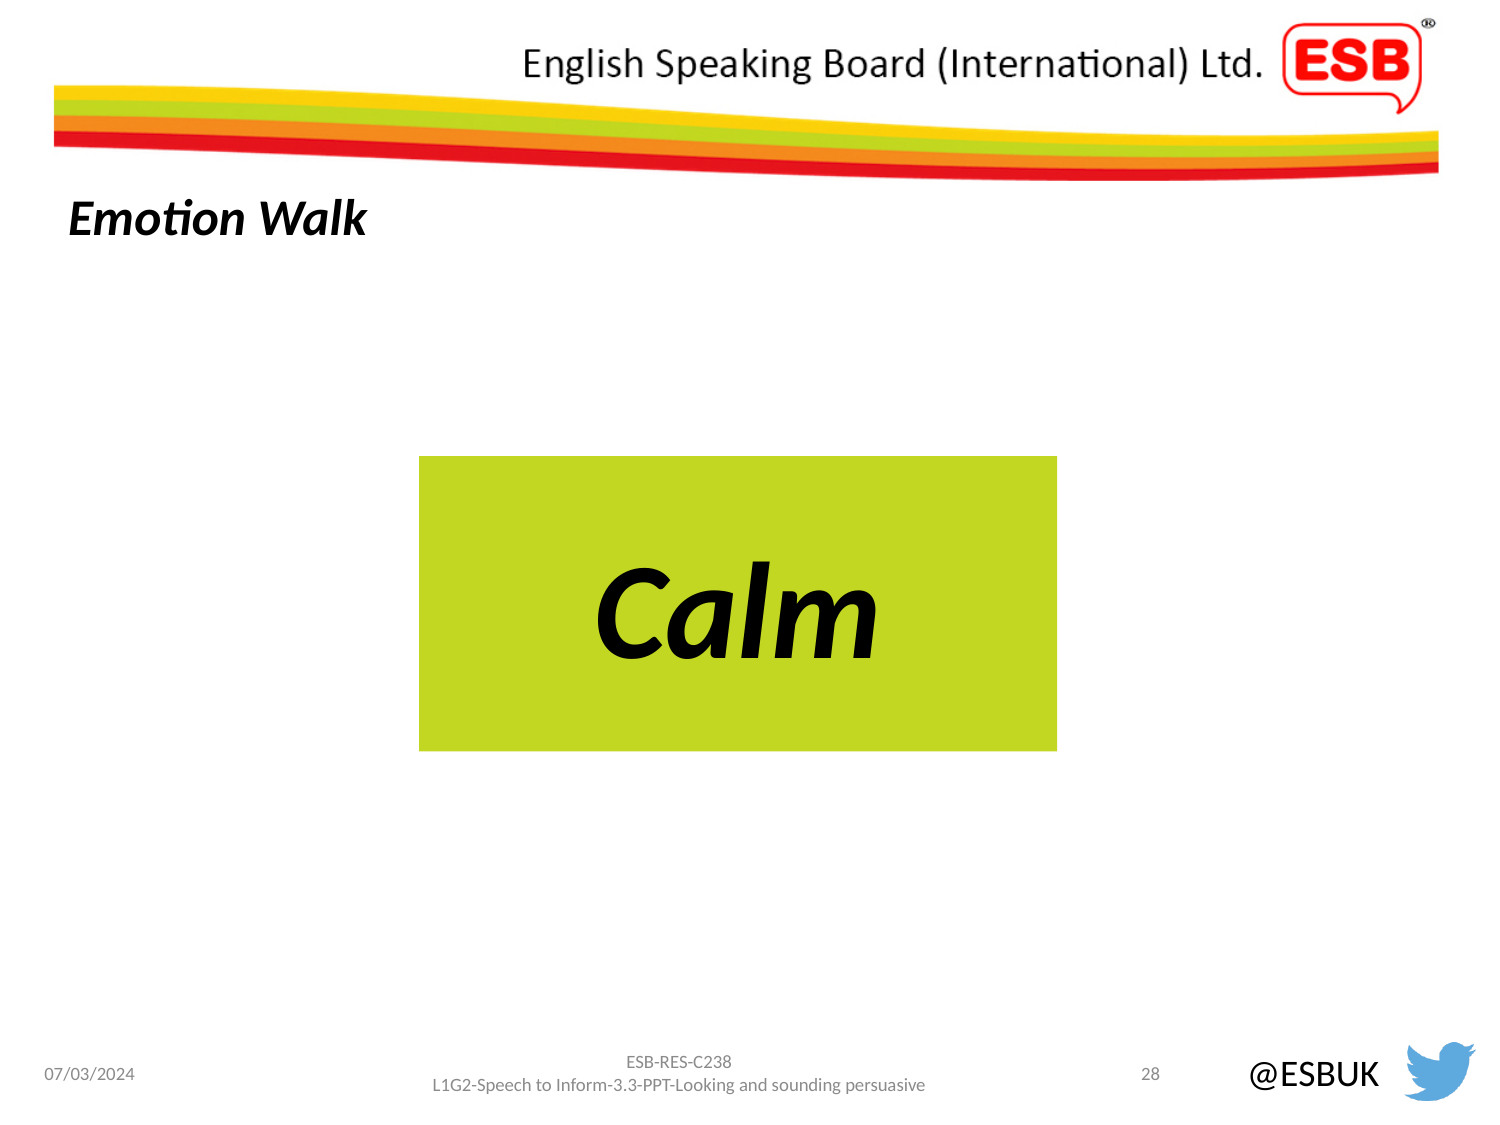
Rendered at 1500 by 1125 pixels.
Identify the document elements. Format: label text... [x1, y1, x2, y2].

title Emotion Walk [53, 183, 1347, 255]
slide_number 28 [930, 1042, 1176, 1103]
text_box Calm [418, 455, 1058, 753]
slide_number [29, 1042, 367, 1103]
picture [1404, 1042, 1476, 1101]
picture [0, 0, 1500, 189]
footer ESB-RES-C238 L1G2-Speech to Inform-3.3-PPT-Looking and sounding persuasive [395, 1042, 930, 1103]
